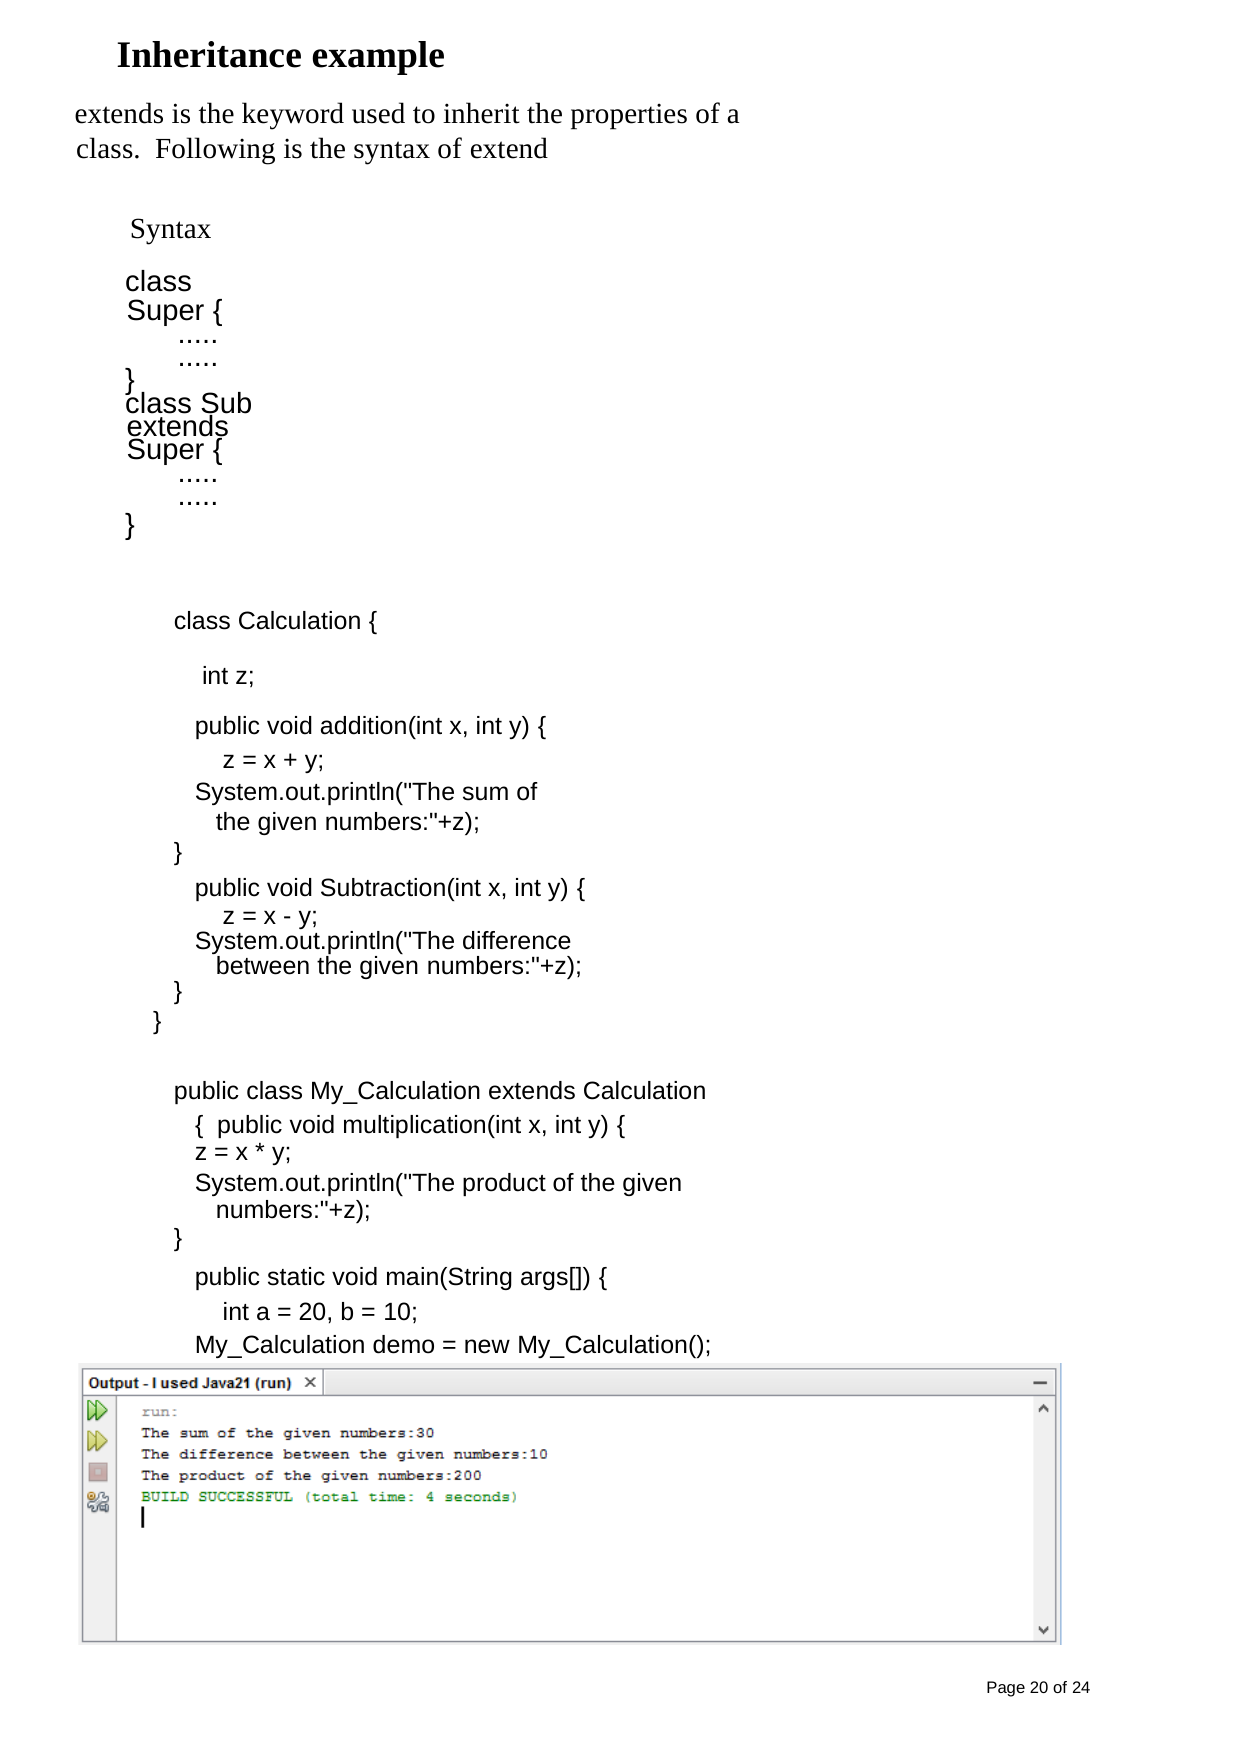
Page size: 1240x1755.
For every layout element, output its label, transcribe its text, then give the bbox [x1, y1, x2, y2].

text_box [78, 1363, 1062, 1645]
slide_number Page 20 of 24 [984, 1676, 1093, 1755]
text_box Inheritance example extends is the keyword used to inherit the properties of a class. Following is the syntax of extend Syntax class Super { ..... ..... } class Sub extends Super { ..... ..... } class Calculation { int z; public void addition(int x, int y) { z = x + y; System.out.println("The sum of the given numbers:"+z); } public void Subtraction(int x, int y) { z = x - y; System.out.println("The difference between the given numbers:"+z); } } public class My_Calculation extends Calculation { public void multiplication(int x, int y) { z = x * y; System.out.println("The product of the given numbers:"+z); } public static void main(String args[]) { int a = 20, b = 10; My_Calculation demo = new My_Calculation(); demo.addition(a, b); demo.Subtraction(a, b); demo.multiplication(a, b); } [72, 2, 968, 1497]
